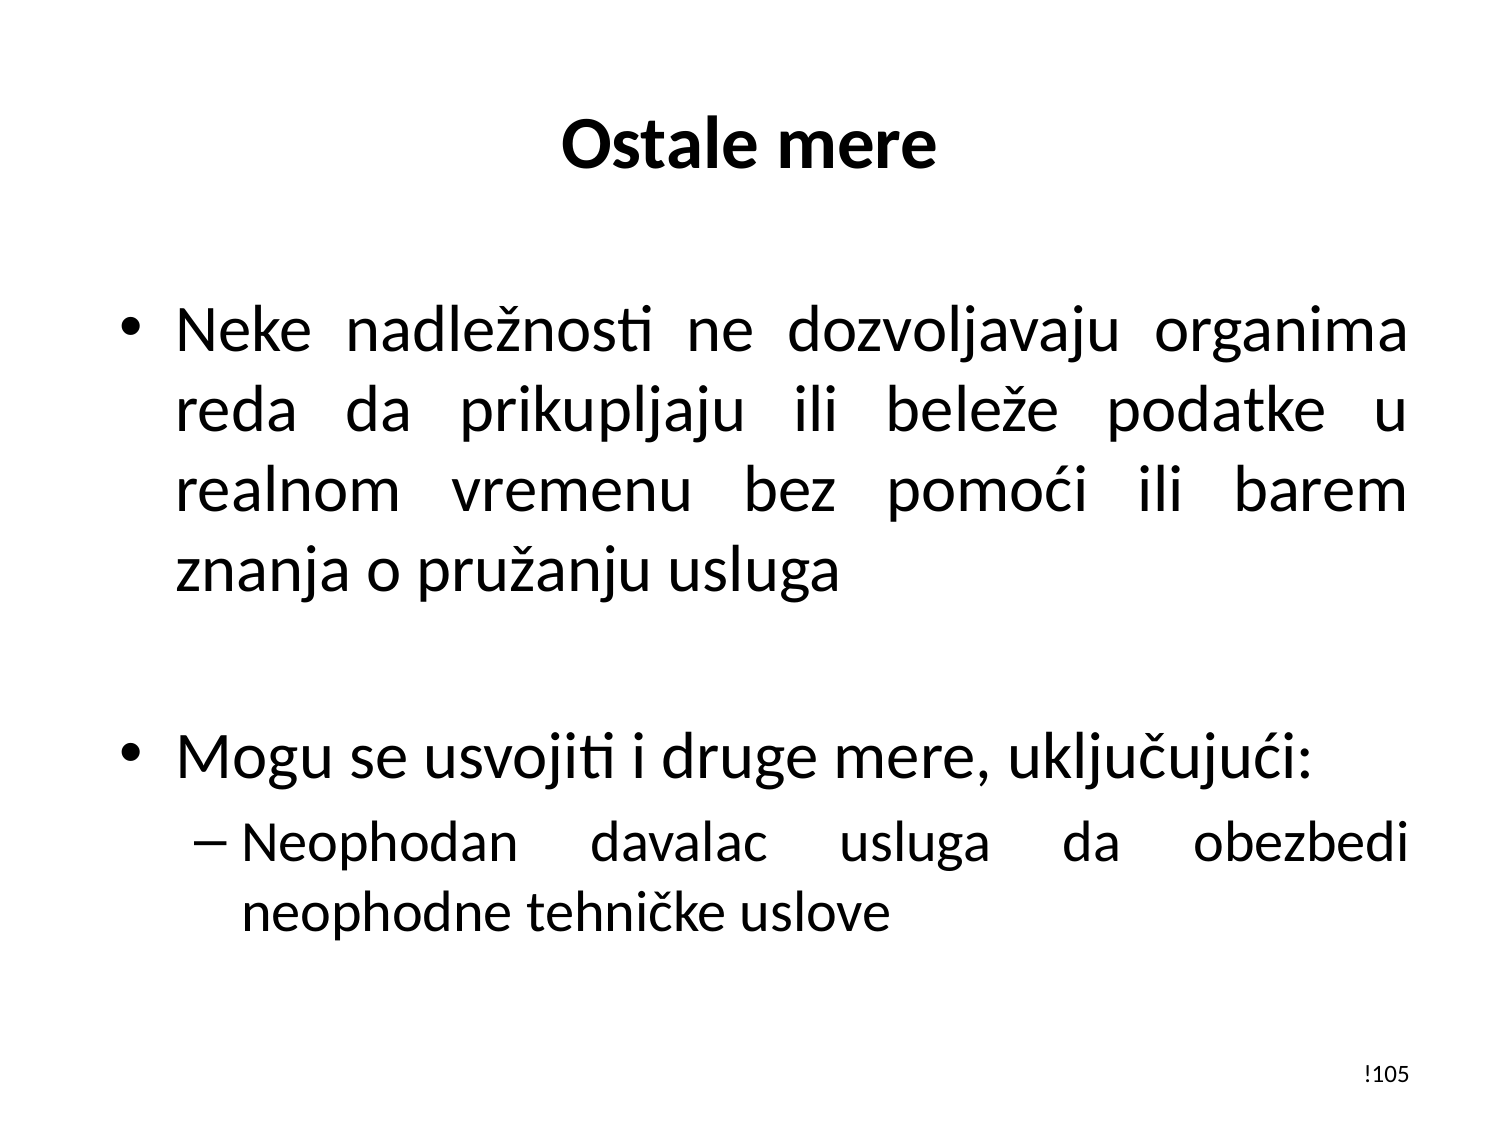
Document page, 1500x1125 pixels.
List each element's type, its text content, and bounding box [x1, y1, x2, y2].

list Neke nadležnosti ne dozvoljavaju organima reda da prikupljaju ili beleže podatke u realnom vremenu bez pomoći ili barem znanja o pružanju usluga Mogu se usvojiti i druge mere, uključujući: Neophodan davalac usluga da obezbedi neophodne tehničke uslove [103, 277, 1426, 1021]
title Ostale mere [74, 44, 1426, 233]
slide_number !105 [1074, 1042, 1425, 1103]
